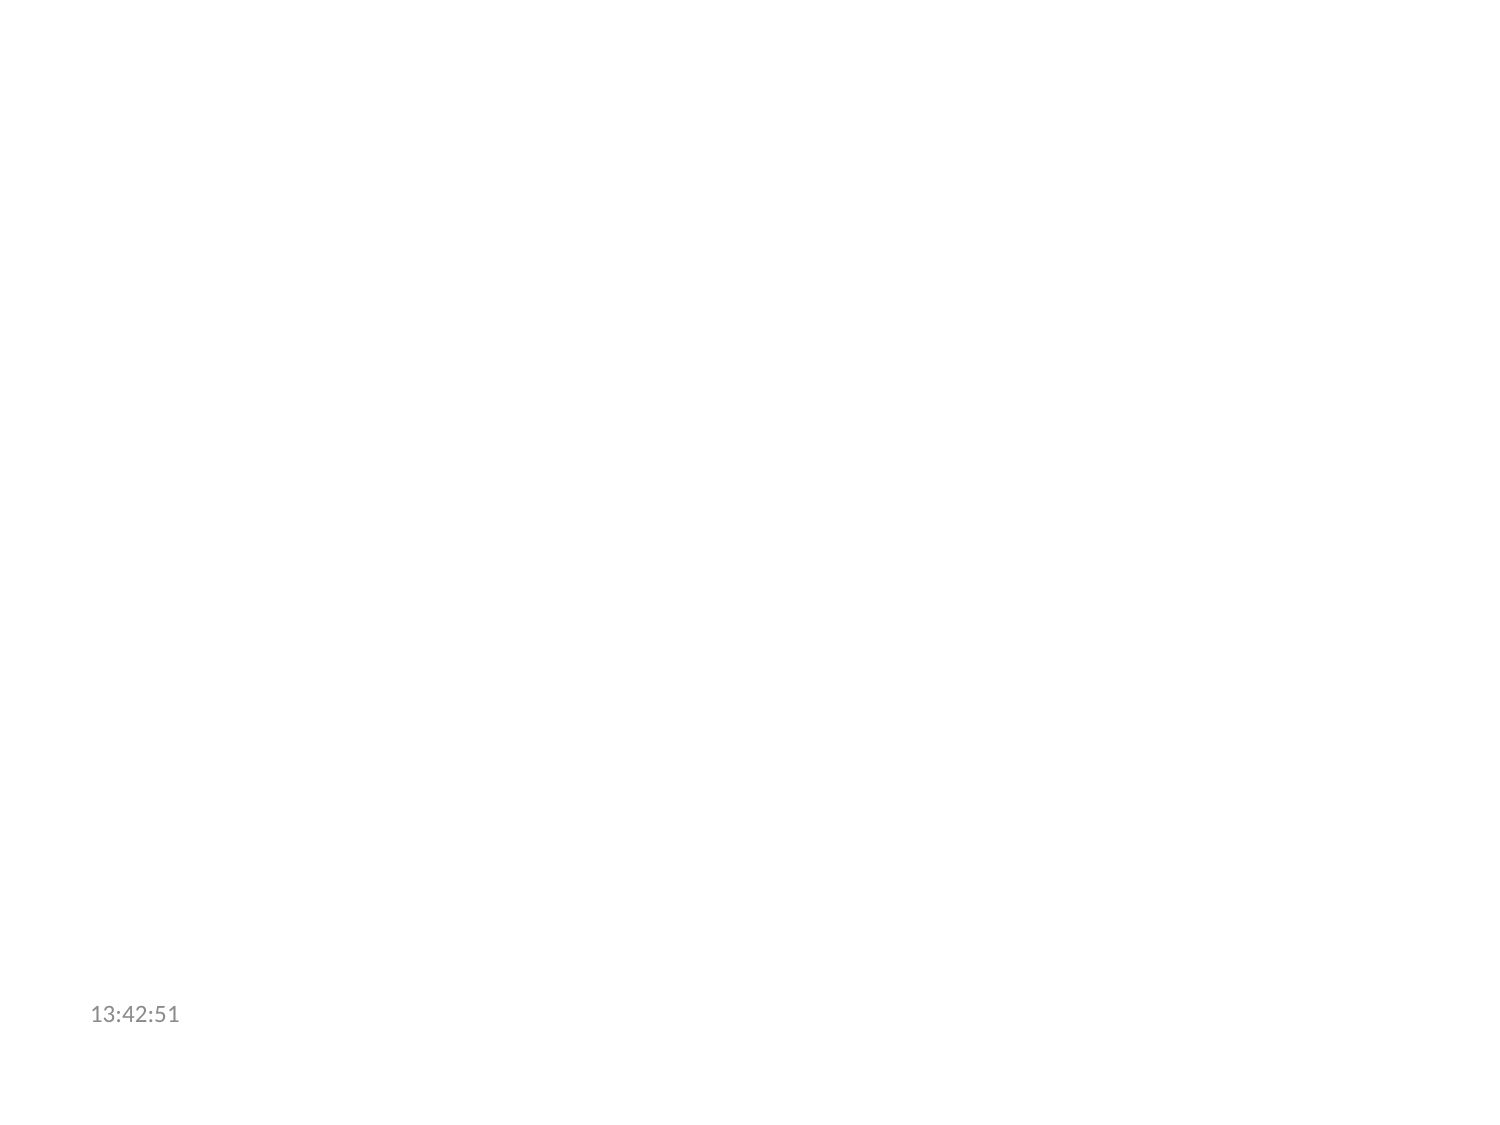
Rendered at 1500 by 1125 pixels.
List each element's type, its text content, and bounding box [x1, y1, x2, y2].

text_box 15:35:09 [75, 982, 425, 1043]
